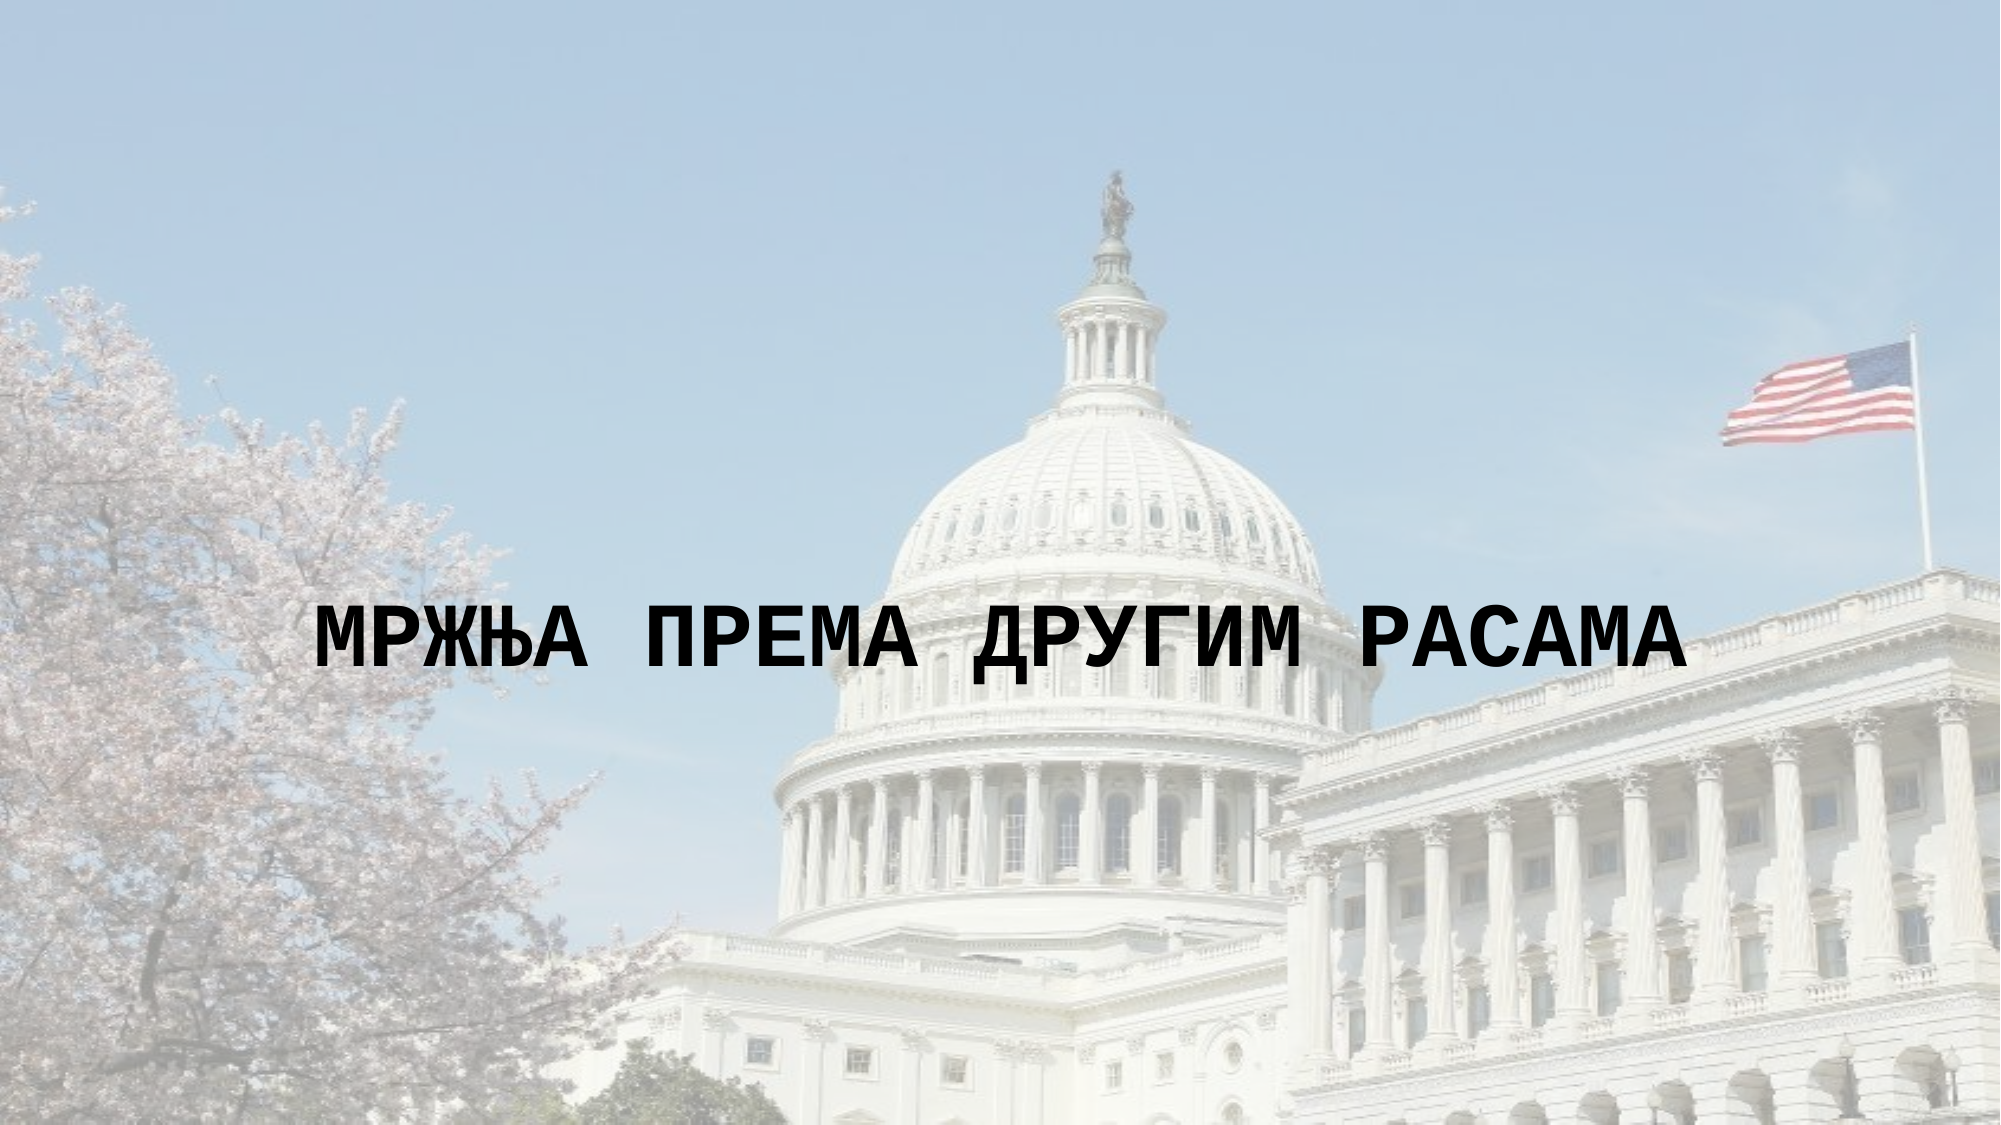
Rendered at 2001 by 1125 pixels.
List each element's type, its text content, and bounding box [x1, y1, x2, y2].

title МРЖЊА ПРЕМА ДРУГИМ РАСАМА [109, 271, 1893, 1003]
